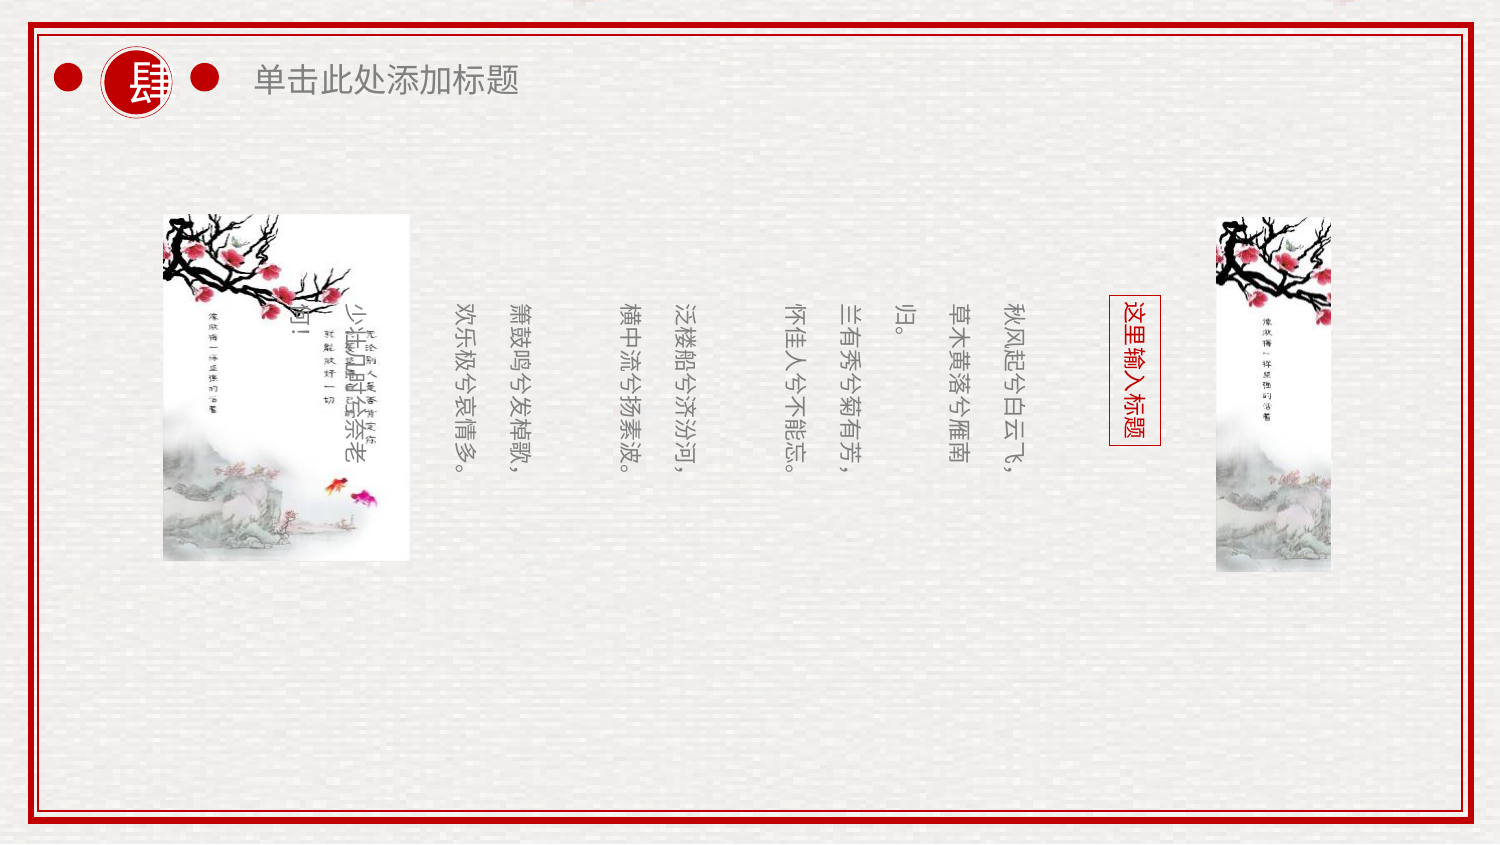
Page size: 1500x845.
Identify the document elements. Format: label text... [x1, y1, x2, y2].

text_box 秋风起兮白云飞，草木黄落兮雁南归。 兰有秀兮菊有芳，怀佳人兮不能忘。 泛楼船兮济汾河，横中流兮扬素波。 箫鼓鸣兮发棹歌，欢乐极兮哀情多。 少壮几时兮奈老何！ [410, 297, 1069, 492]
text_box 这里输入标题 [1109, 295, 1161, 446]
picture [0, 0, 1500, 844]
